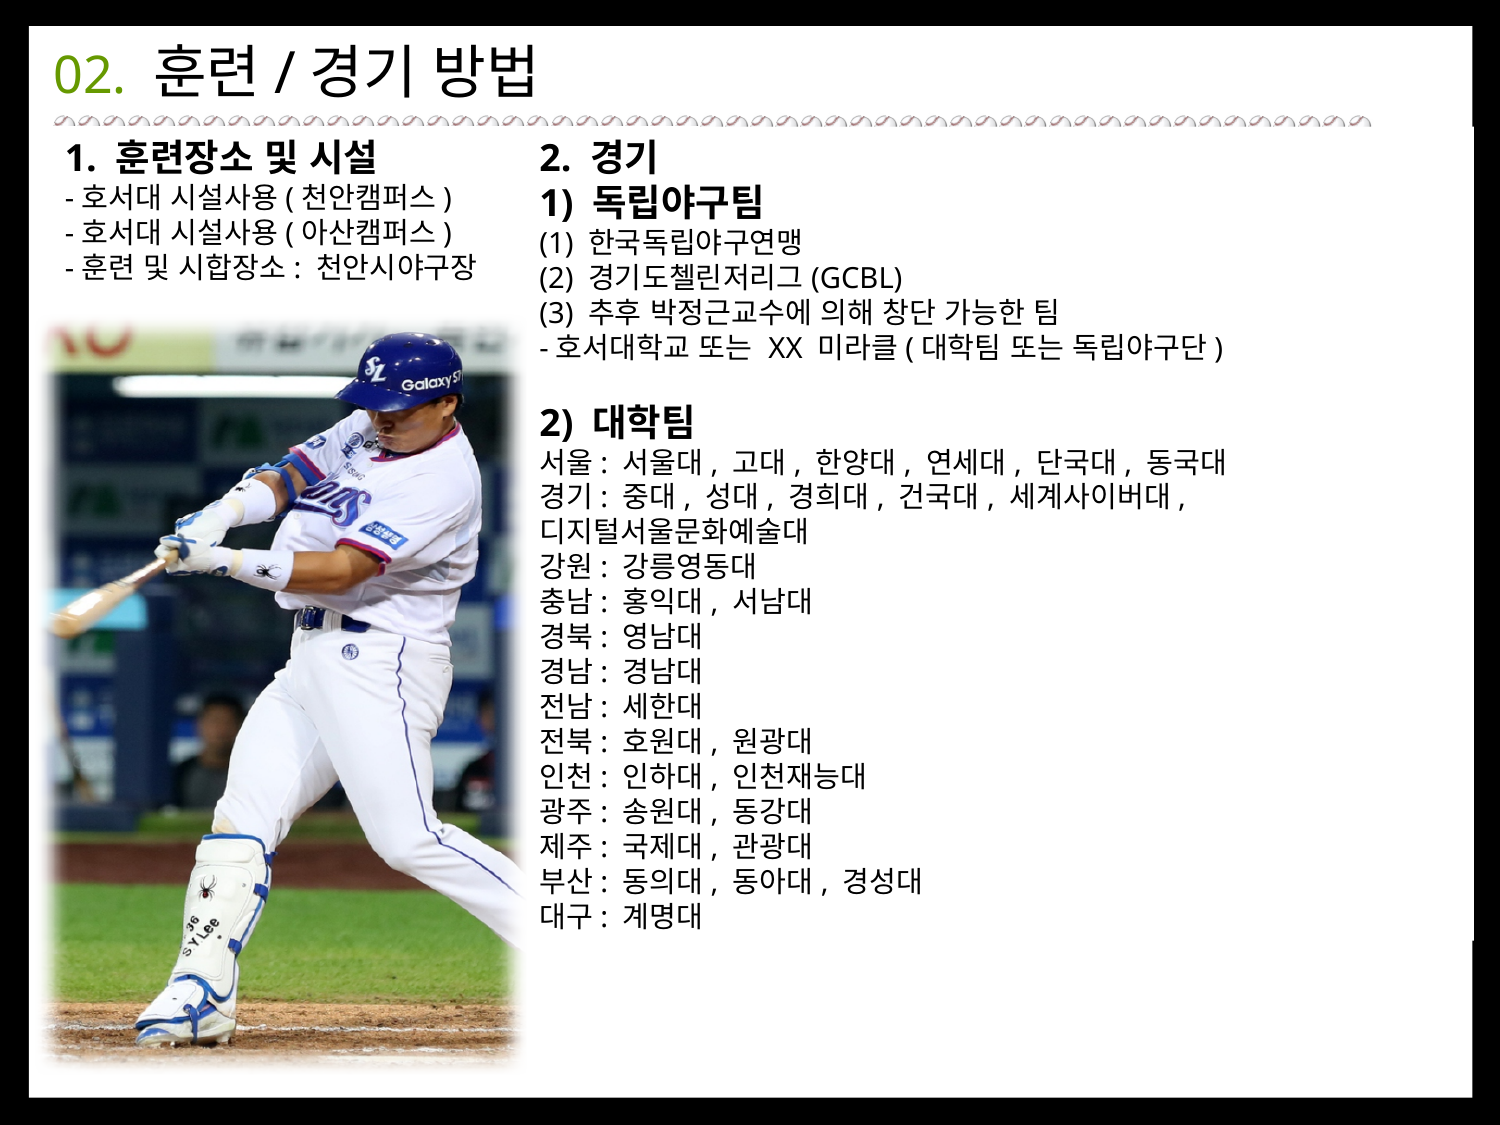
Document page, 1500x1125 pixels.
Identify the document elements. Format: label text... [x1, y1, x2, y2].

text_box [28, 25, 1473, 1098]
text_box 02. 훈련/경기 방법 [18, 30, 24, 110]
picture [35, 314, 527, 1075]
